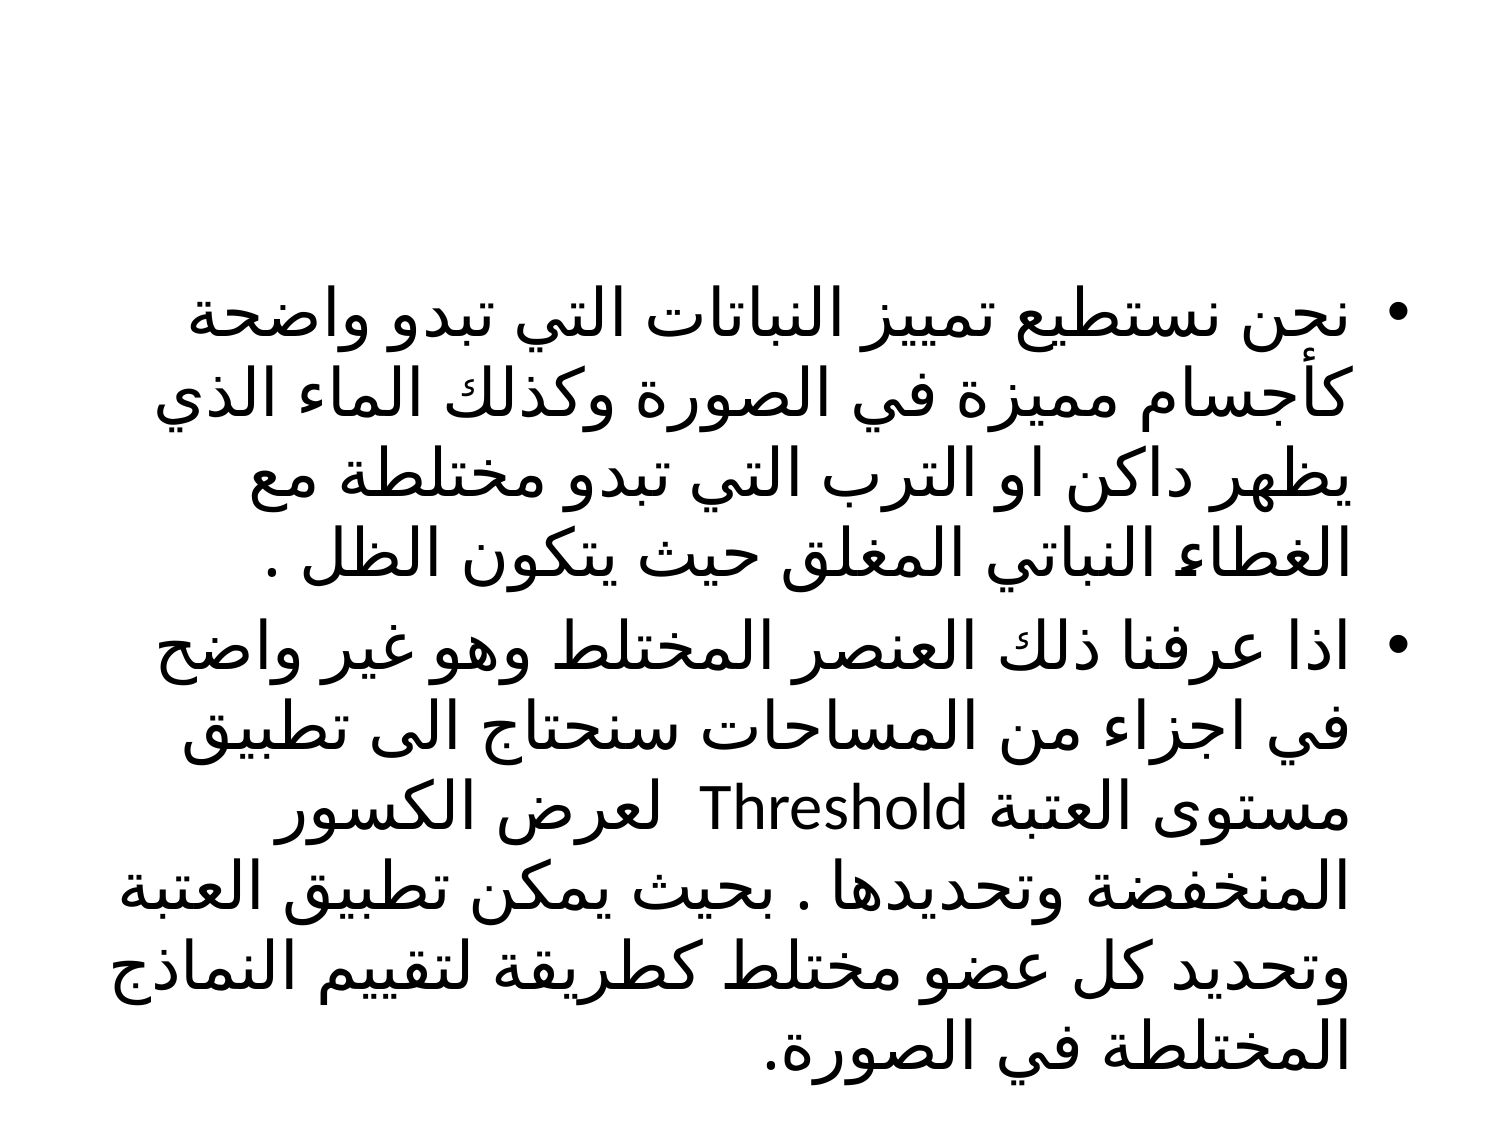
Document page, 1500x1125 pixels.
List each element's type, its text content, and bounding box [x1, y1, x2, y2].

list نحن نستطيع تمييز النباتات التي تبدو واضحة كأجسام مميزة في الصورة وكذلك الماء الذي يظهر داكن او الترب التي تبدو مختلطة مع الغطاء النباتي المغلق حيث يتكون الظل . اذا عرفنا ذلك العنصر المختلط وهو غير واضح في اجزاء من المساحات سنحتاج الى تطبيق مستوى العتبة Threshold لعرض الكسور المنخفضة وتحديدها . بحيث يمكن تطبيق العتبة وتحديد كل عضو مختلط كطريقة لتقييم النماذج المختلطة في الصورة. [75, 262, 1425, 1005]
